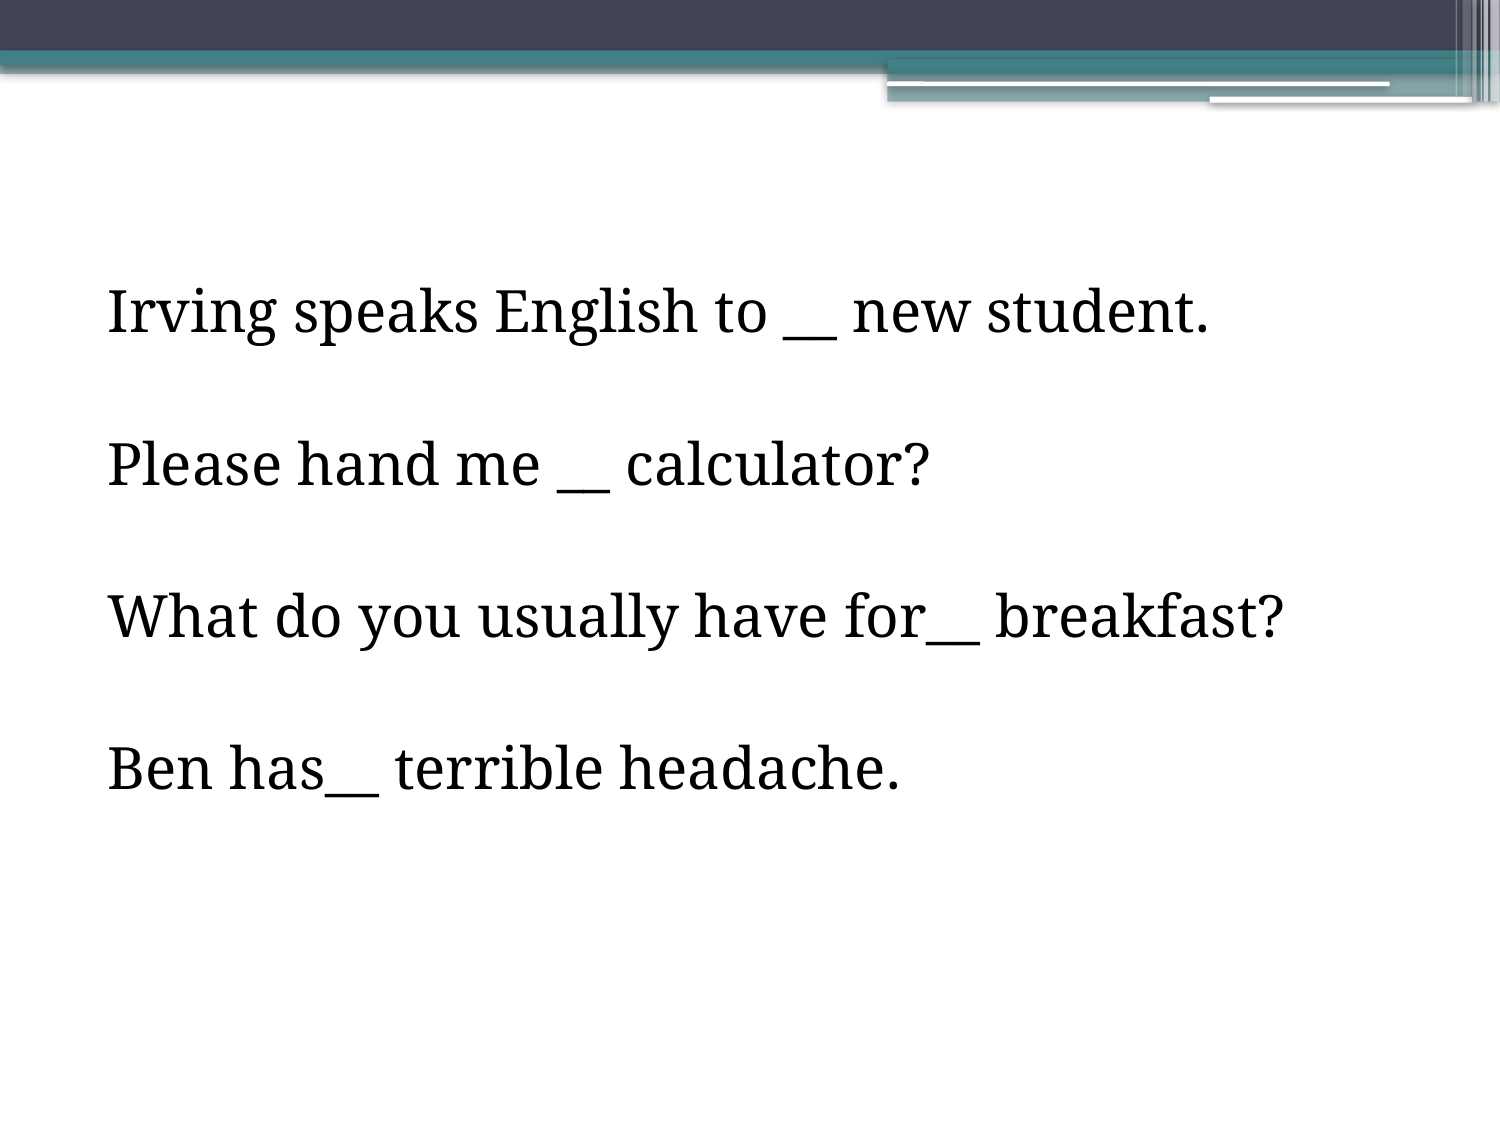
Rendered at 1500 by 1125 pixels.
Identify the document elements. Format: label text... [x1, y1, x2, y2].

list Irving speaks English to __ new student. Please hand me __ calculator? What do you usually have for__ breakfast? Ben has__ terrible headache. [75, 267, 1425, 1079]
